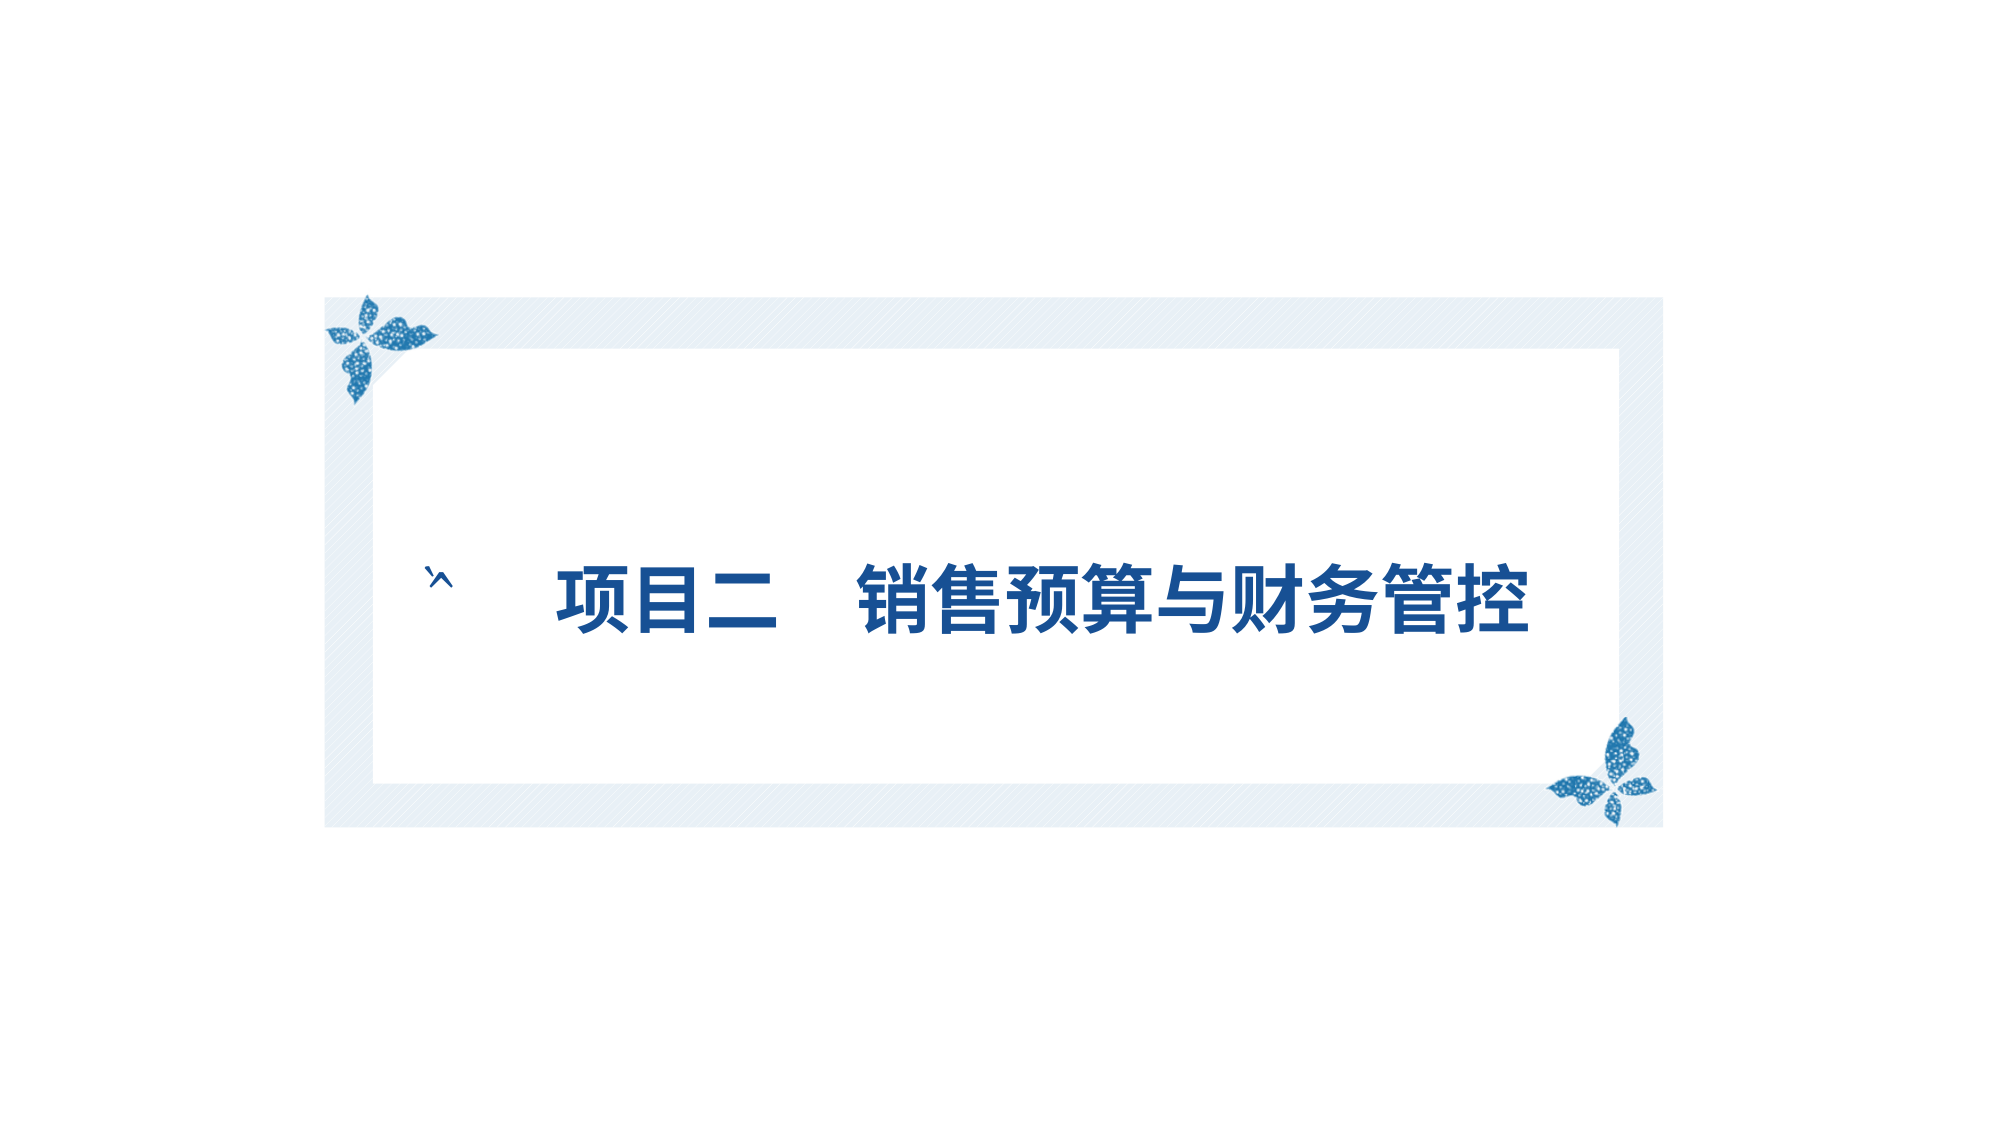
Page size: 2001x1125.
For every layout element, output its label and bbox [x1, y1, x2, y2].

picture [1542, 717, 1664, 828]
picture [296, 270, 442, 410]
text_box [324, 297, 1664, 828]
